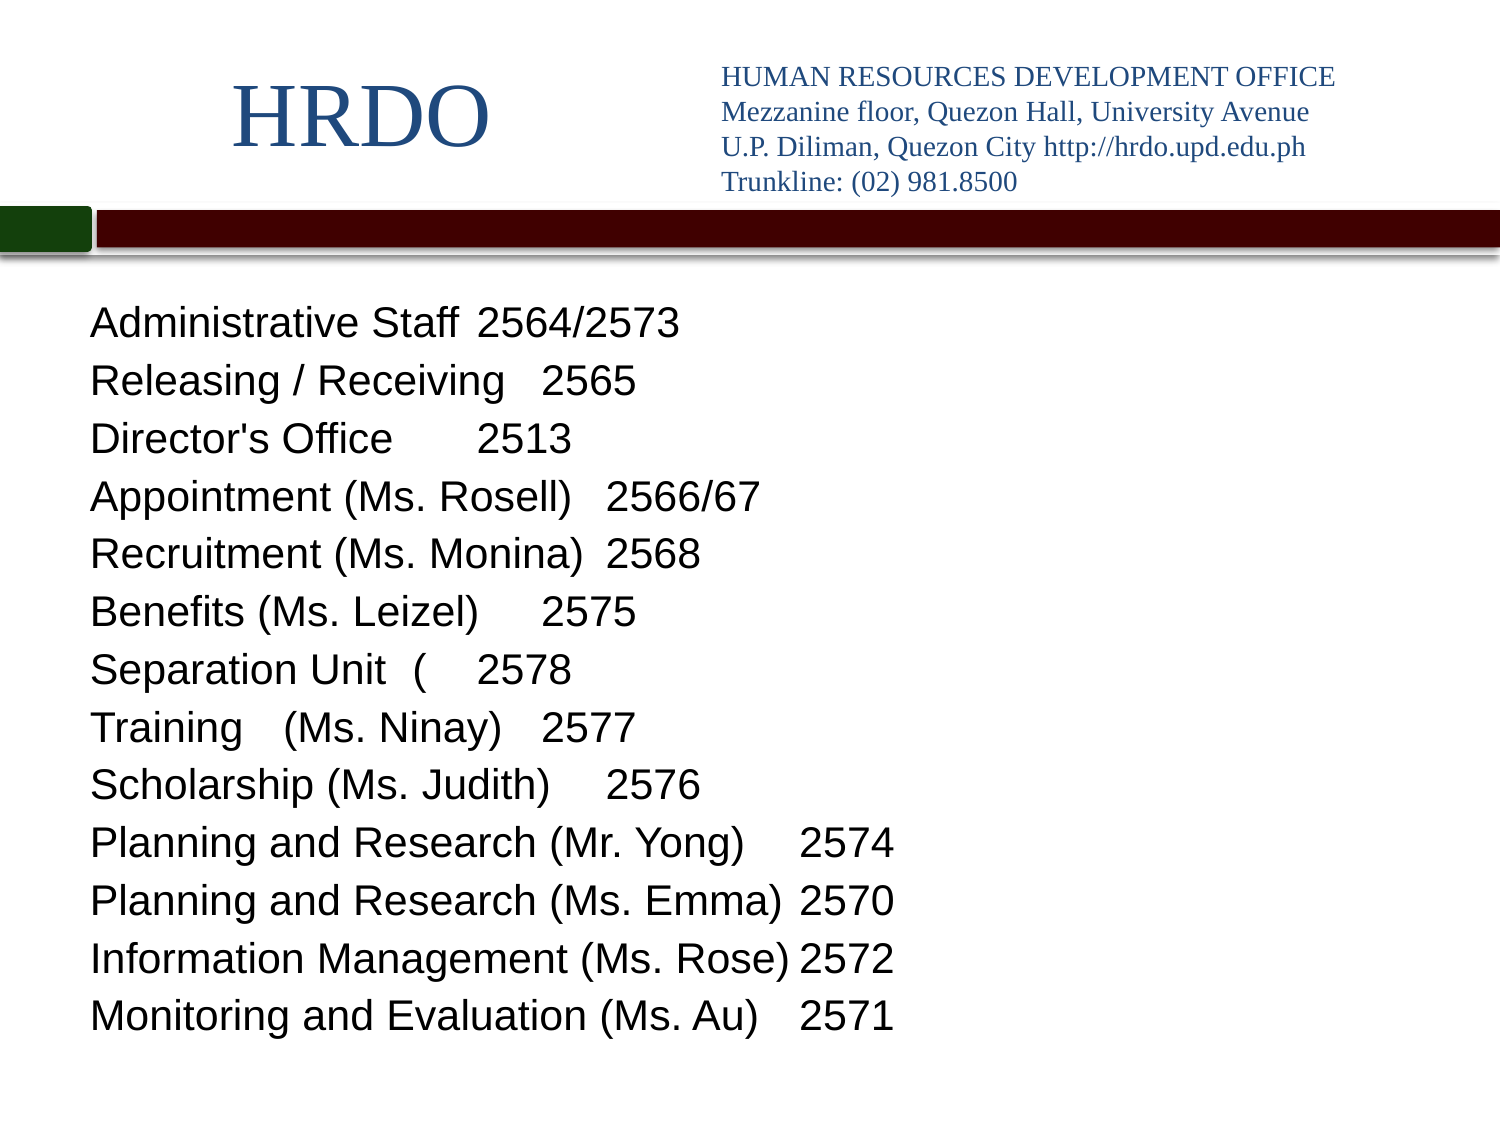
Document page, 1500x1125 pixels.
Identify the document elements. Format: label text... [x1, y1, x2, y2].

list Administrative Staff 2564/2573 Releasing / Receiving 2565 Director's Office 2513 Appointment (Ms. Rosell) 2566/67 Recruitment (Ms. Monina) 2568 Benefits (Ms. Leizel) 2575 Separation Unit ( 2578 Training (Ms. Ninay) 2577 Scholarship (Ms. Judith) 2576 Planning and Research (Mr. Yong) 2574 Planning and Research (Ms. Emma) 2570 Information Management (Ms. Rose) 2572 Monitoring and Evaluation (Ms. Au) 2571 [75, 249, 1388, 1054]
title HUMAN RESOURCES DEVELOPMENT OFFICE Mezzanine floor, Quezon Hall, University Avenue U.P. Diliman, Quezon City http://hrdo.upd.edu.ph Trunkline: (02) 981.8500 [706, 29, 1463, 225]
text_box HRDO [125, 28, 587, 191]
